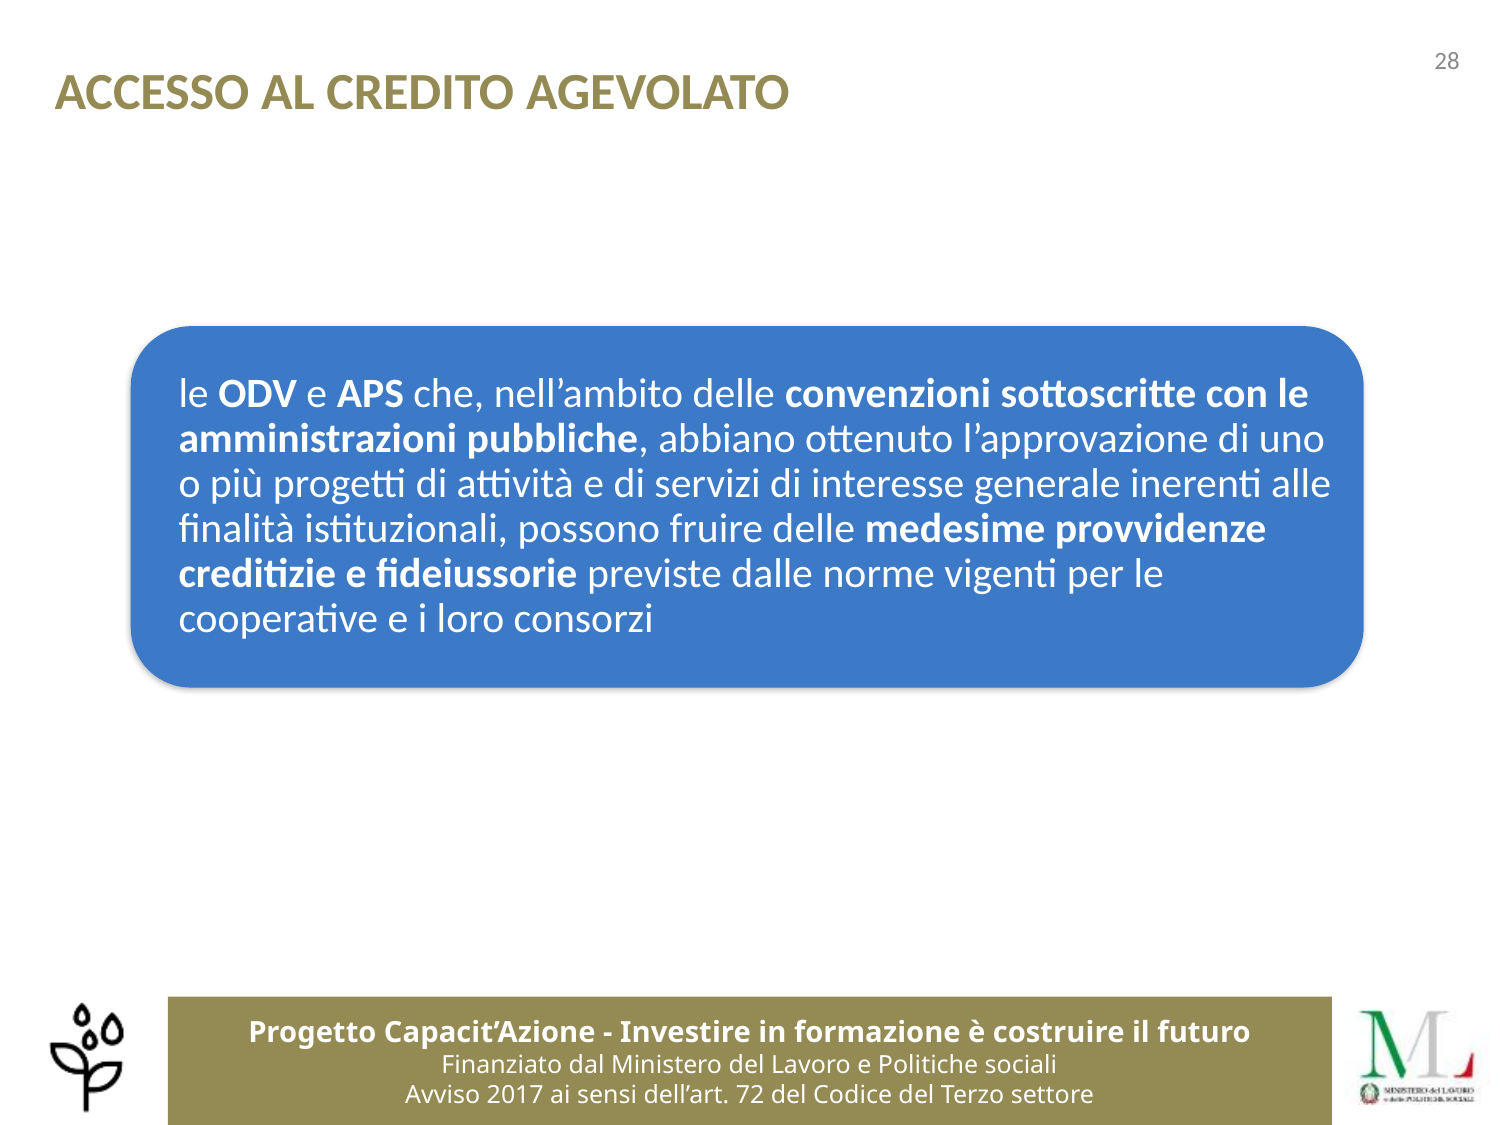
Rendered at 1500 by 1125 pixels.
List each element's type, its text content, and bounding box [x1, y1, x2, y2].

text_box Progetto Capacit’Azione - Investire in formazione è costruire il futuro Finanziato dal Ministero del Lavoro e Politiche sociali Avviso 2017 ai sensi dell’art. 72 del Codice del Terzo settore [166, 994, 1334, 1125]
picture [1345, 1009, 1491, 1106]
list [130, 325, 1364, 689]
text_box ACCESSO AL CREDITO AGEVOLATO [39, 49, 819, 139]
picture [47, 1002, 129, 1113]
slide_number 28 [1124, 29, 1475, 90]
